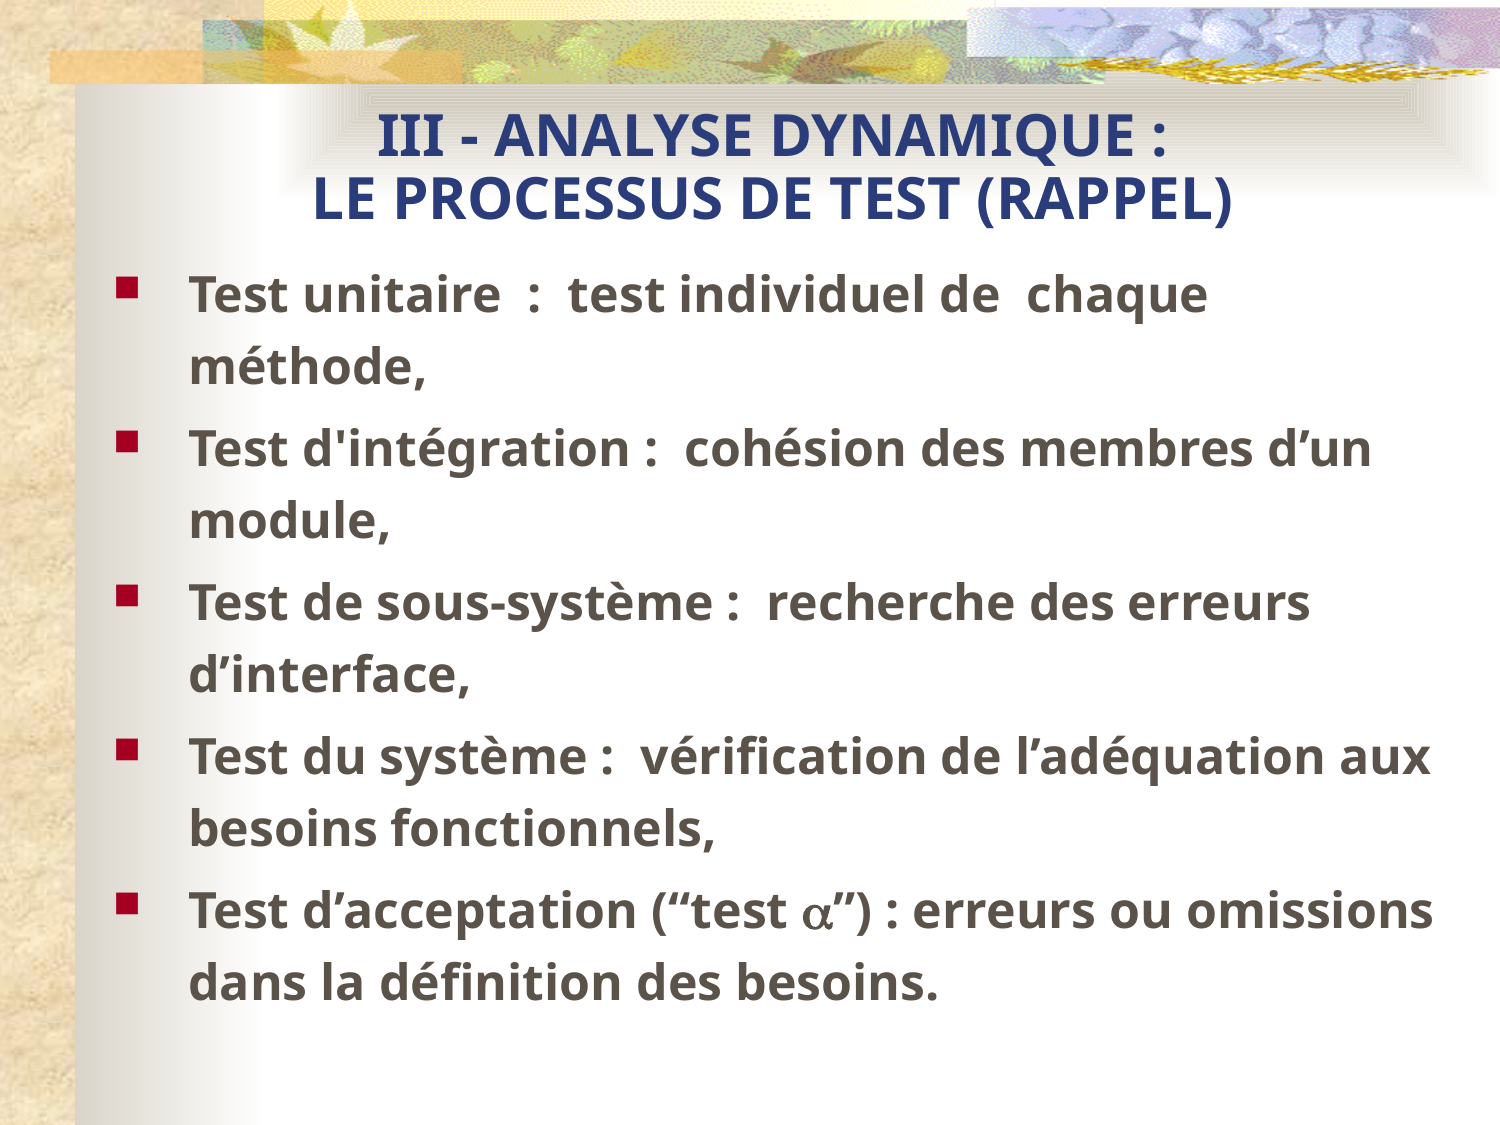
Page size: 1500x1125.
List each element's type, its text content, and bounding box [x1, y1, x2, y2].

title III - ANALYSE DYNAMIQUE : LE PROCESSUS DE TEST (RAPPEL) [134, 52, 1411, 241]
list Test unitaire : test individuel de chaque méthode, Test d'intégration : cohésion des membres d’un module, Test de sous-système : recherche des erreurs d’interface, Test du système : vérification de l’adéquation aux besoins fonctionnels, Test d’acceptation (“test a”) : erreurs ou omissions dans la définition des besoins. [97, 242, 1472, 1052]
picture [0, 0, 1500, 1125]
